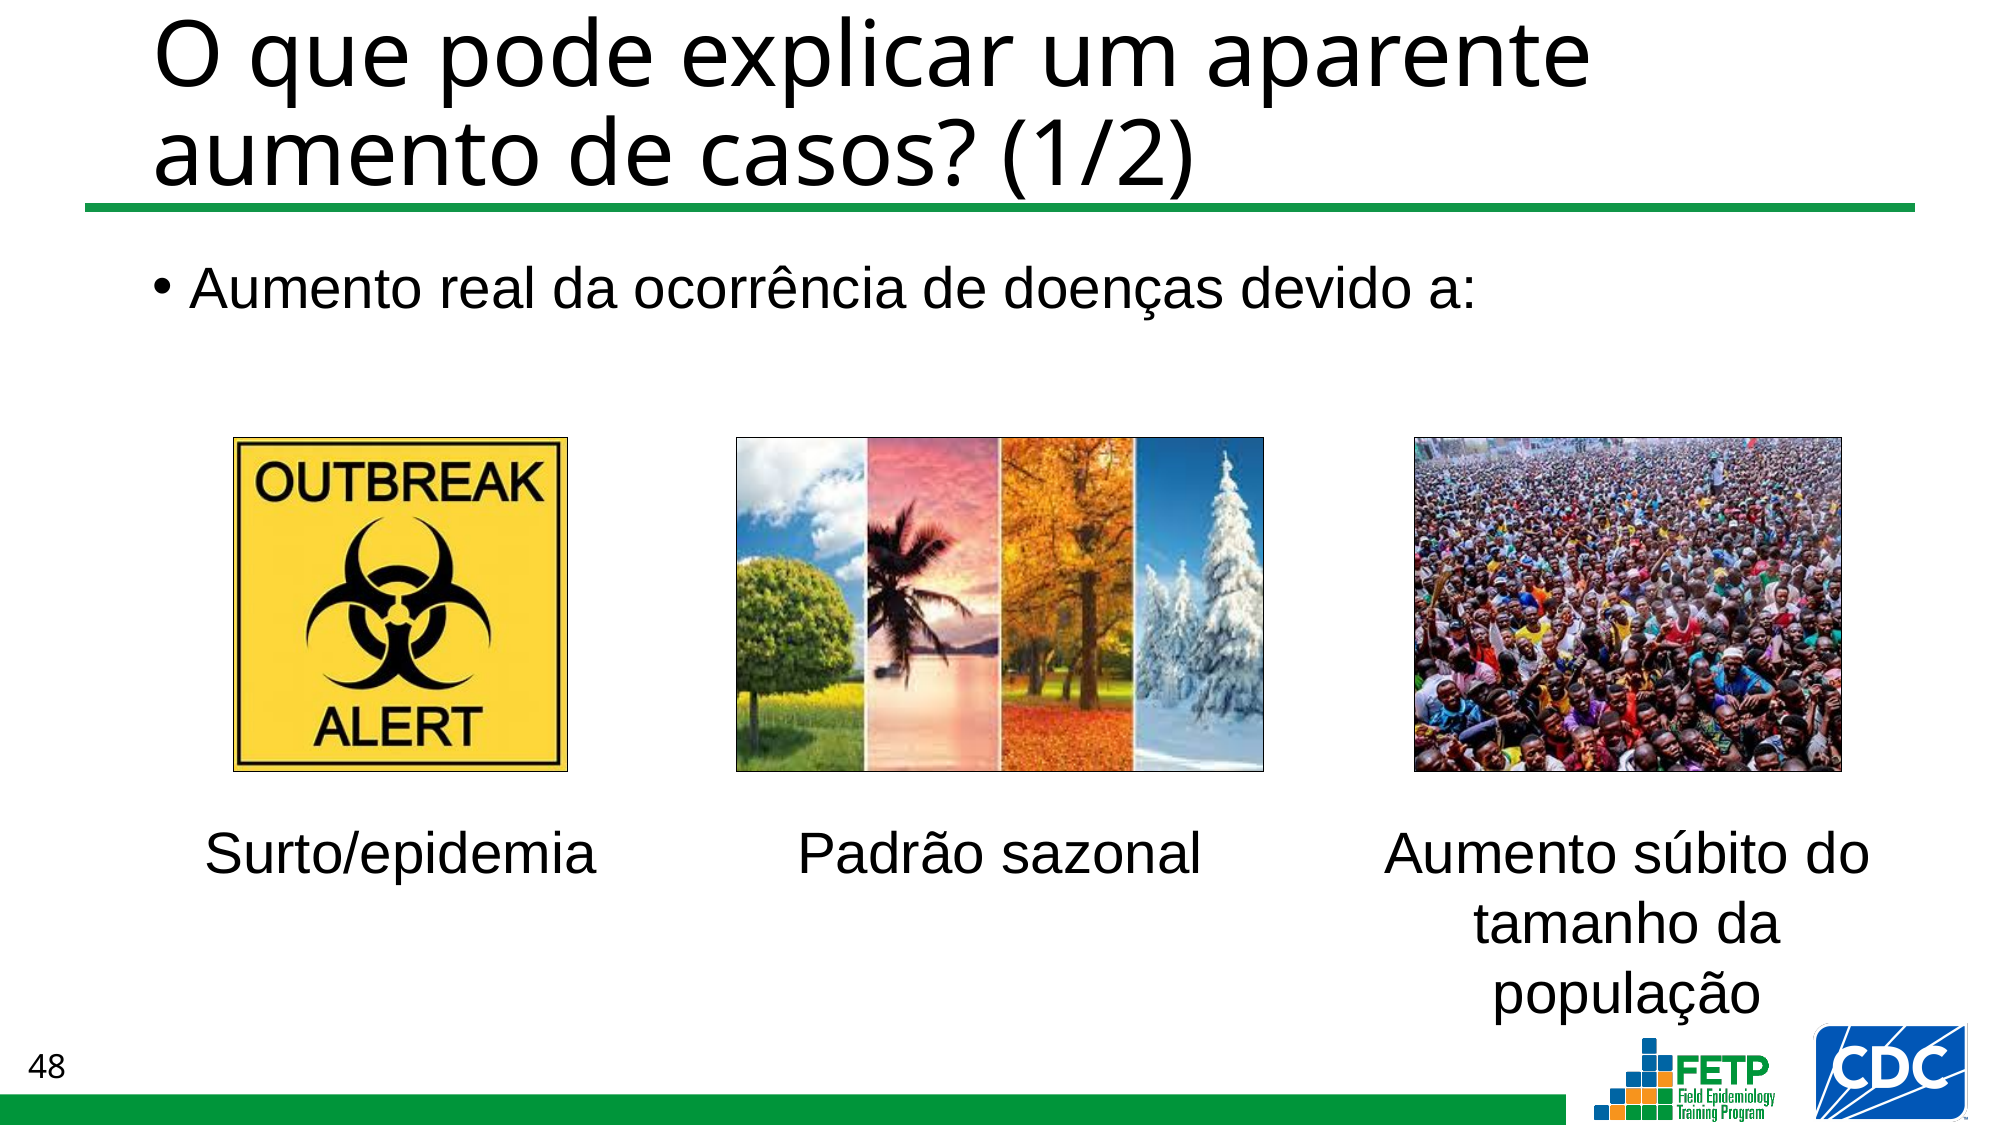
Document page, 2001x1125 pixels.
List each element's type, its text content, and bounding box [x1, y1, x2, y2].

picture [1813, 1023, 1968, 1122]
picture [1594, 1038, 1775, 1122]
text_box Padrão sazonal [736, 808, 1264, 893]
title O que pode explicar um aparente aumento de casos? (1/2) [137, 0, 1863, 207]
picture [1413, 437, 1842, 772]
list Aumento real da ocorrência de doenças devido a: [137, 242, 1863, 1004]
text_box Aumento súbito do tamanho da população [1363, 808, 1892, 1033]
text_box Surto/epidemia [136, 808, 665, 893]
picture [232, 437, 568, 772]
picture [736, 437, 1264, 772]
